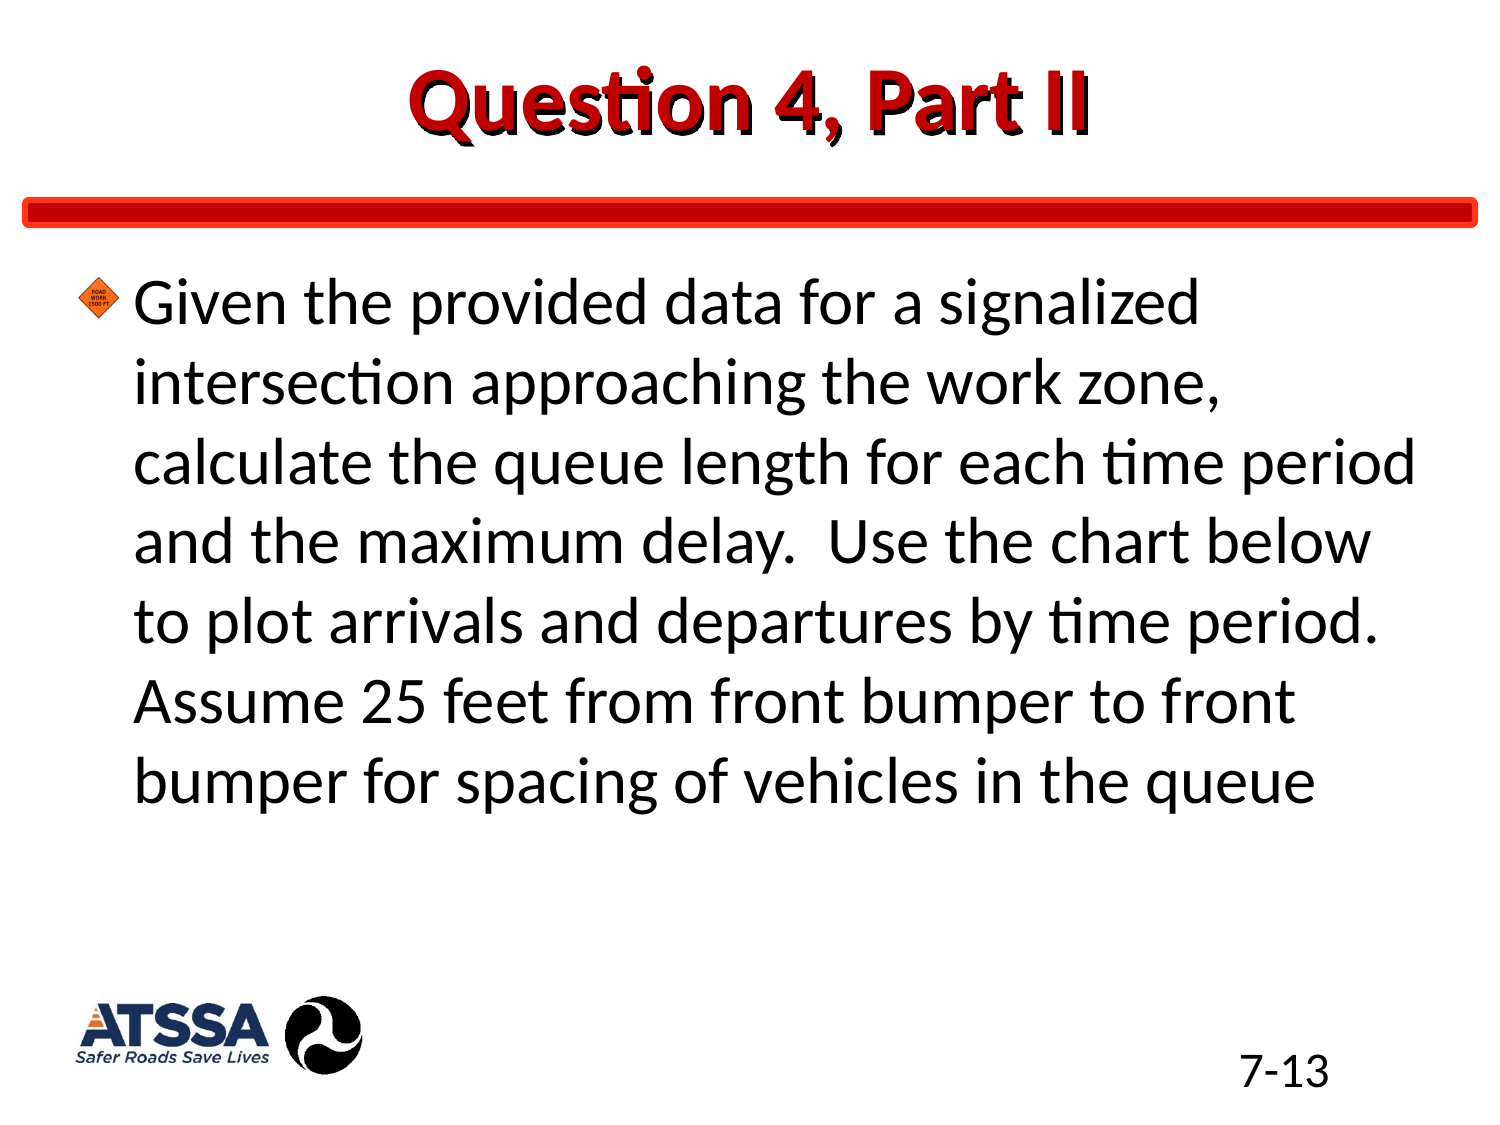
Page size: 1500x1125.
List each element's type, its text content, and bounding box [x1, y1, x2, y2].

picture [75, 1003, 269, 1063]
picture [276, 989, 370, 1077]
title Question 4, Part II [0, 0, 1500, 188]
list Given the provided data for a signalized intersection approaching the work zone, calculate the queue length for each time period and the maximum delay. Use the chart below to plot arrivals and departures by time period. Assume 25 feet from front bumper to front bumper for spacing of vehicles in the queue [62, 249, 1451, 988]
picture [77, 276, 120, 319]
